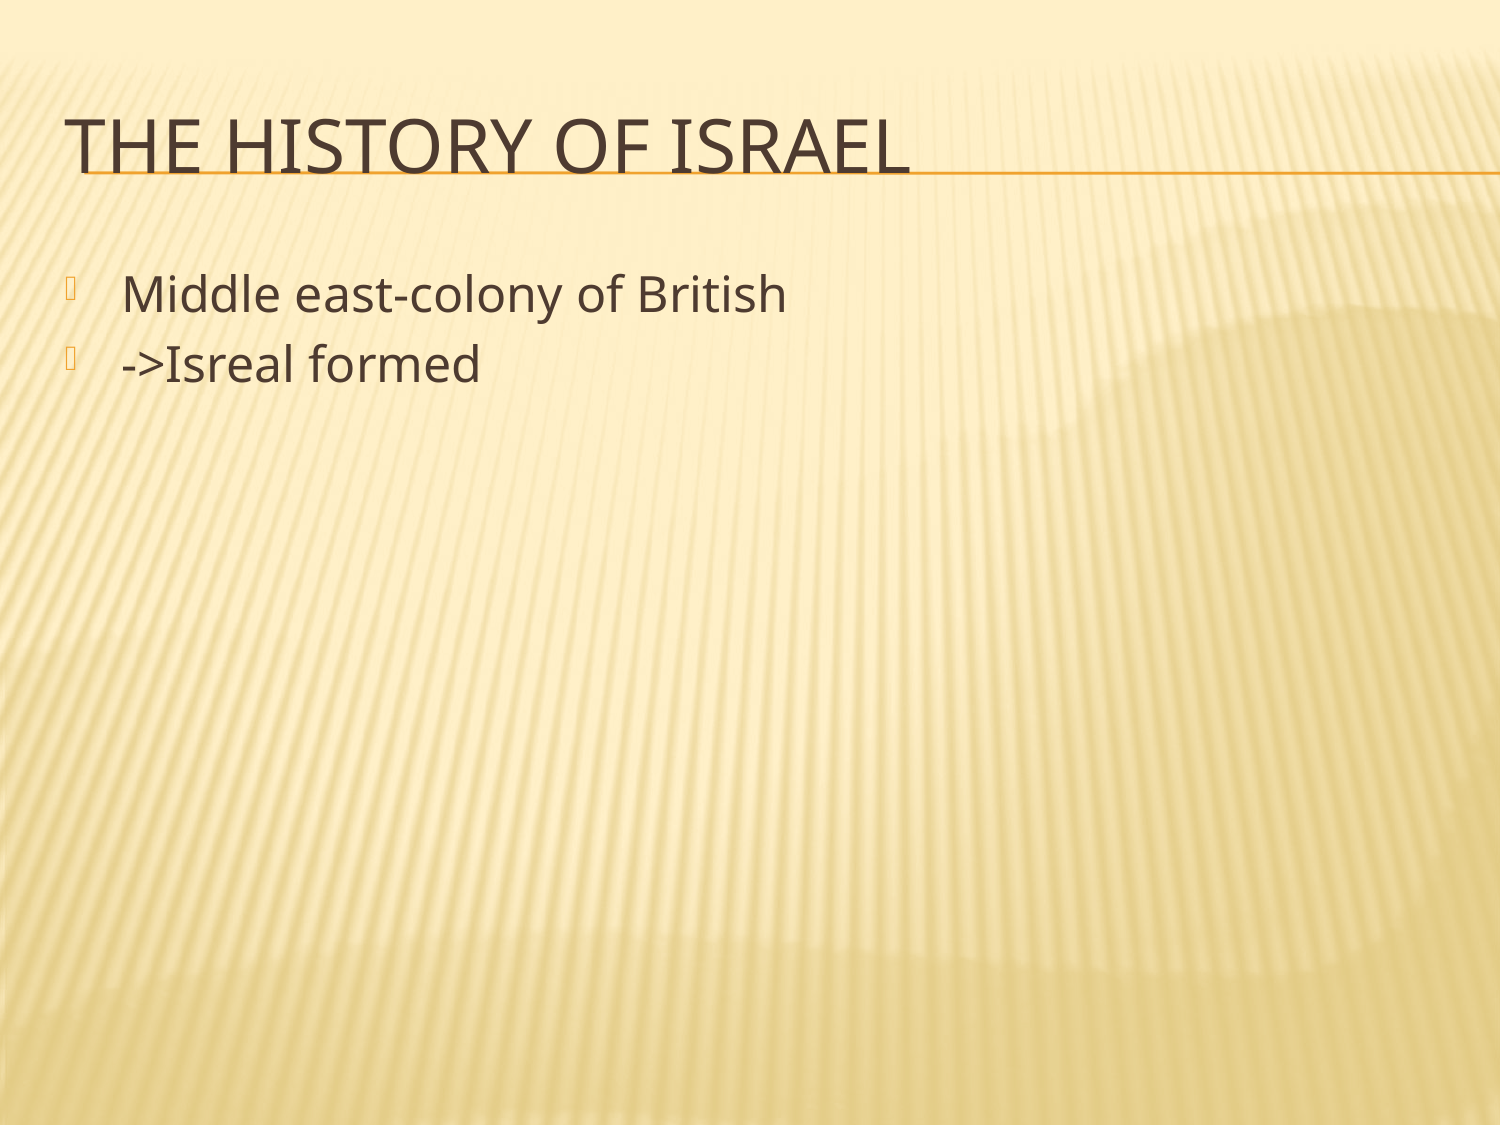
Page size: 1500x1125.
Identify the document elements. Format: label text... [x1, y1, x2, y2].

title The History of Israel [50, 75, 1475, 213]
list Middle east-colony of British ->Isreal formed [50, 254, 1475, 998]
